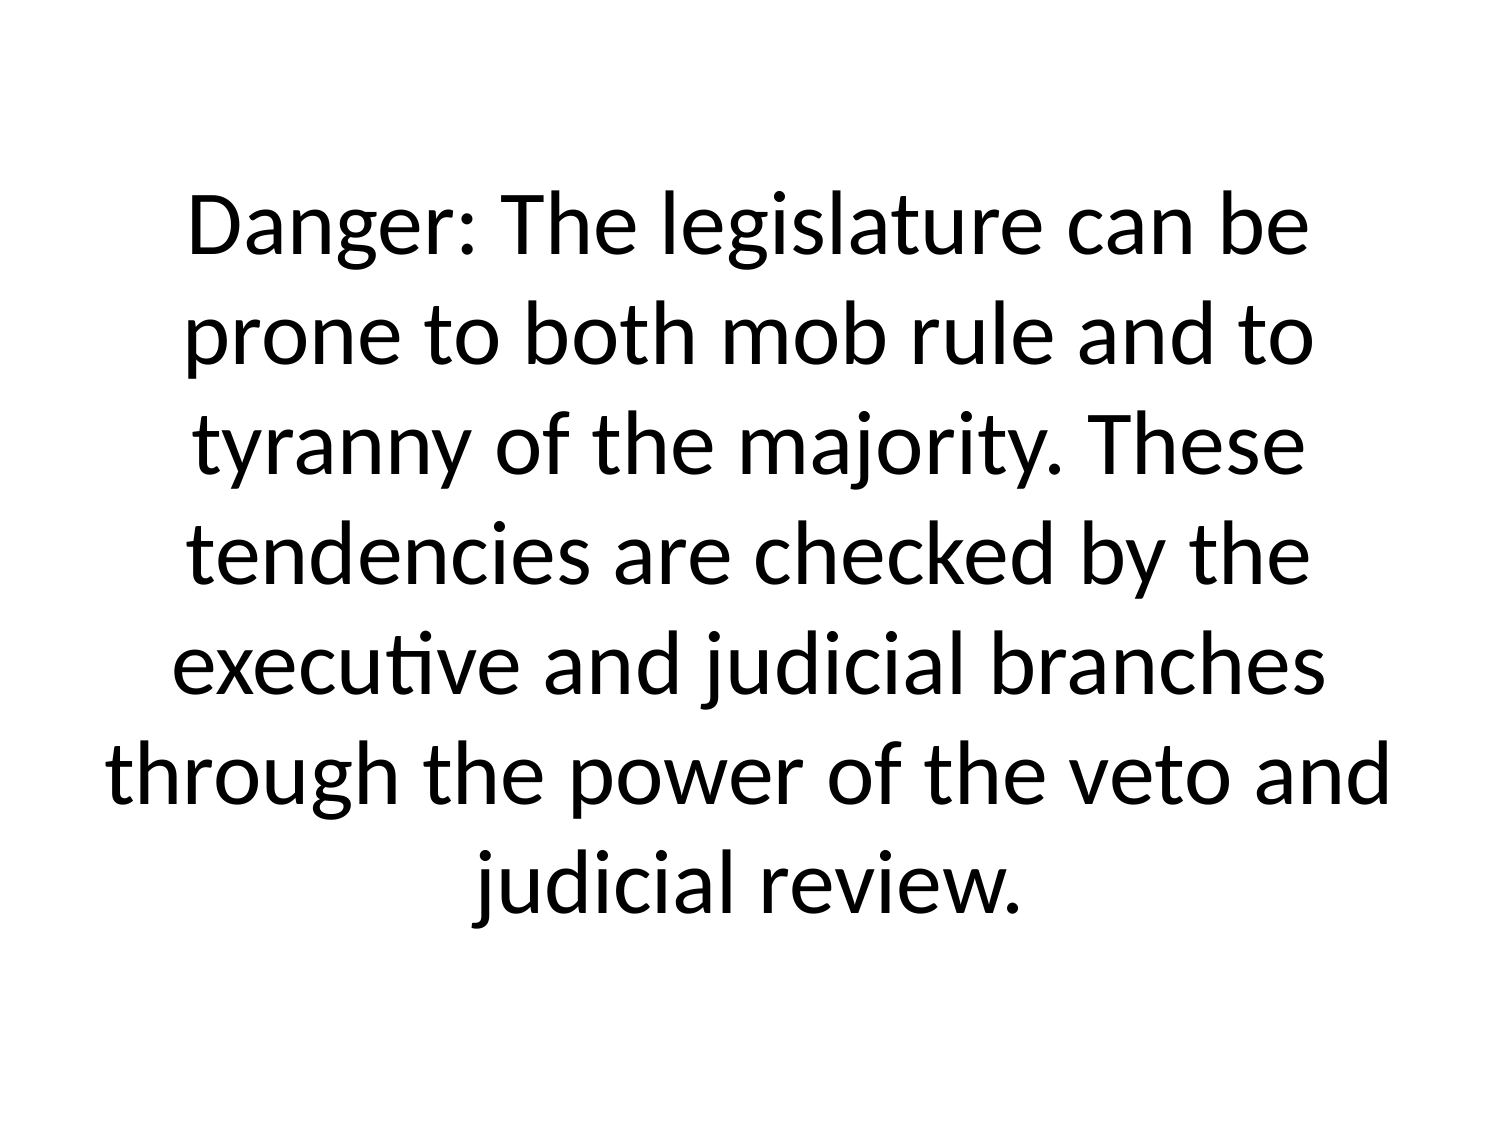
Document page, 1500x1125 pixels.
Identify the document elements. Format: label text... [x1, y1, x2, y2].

title Danger: The legislature can be prone to both mob rule and to tyranny of the majority. These tendencies are checked by the executive and judicial branches through the power of the veto and judicial review. [74, 44, 1426, 1051]
